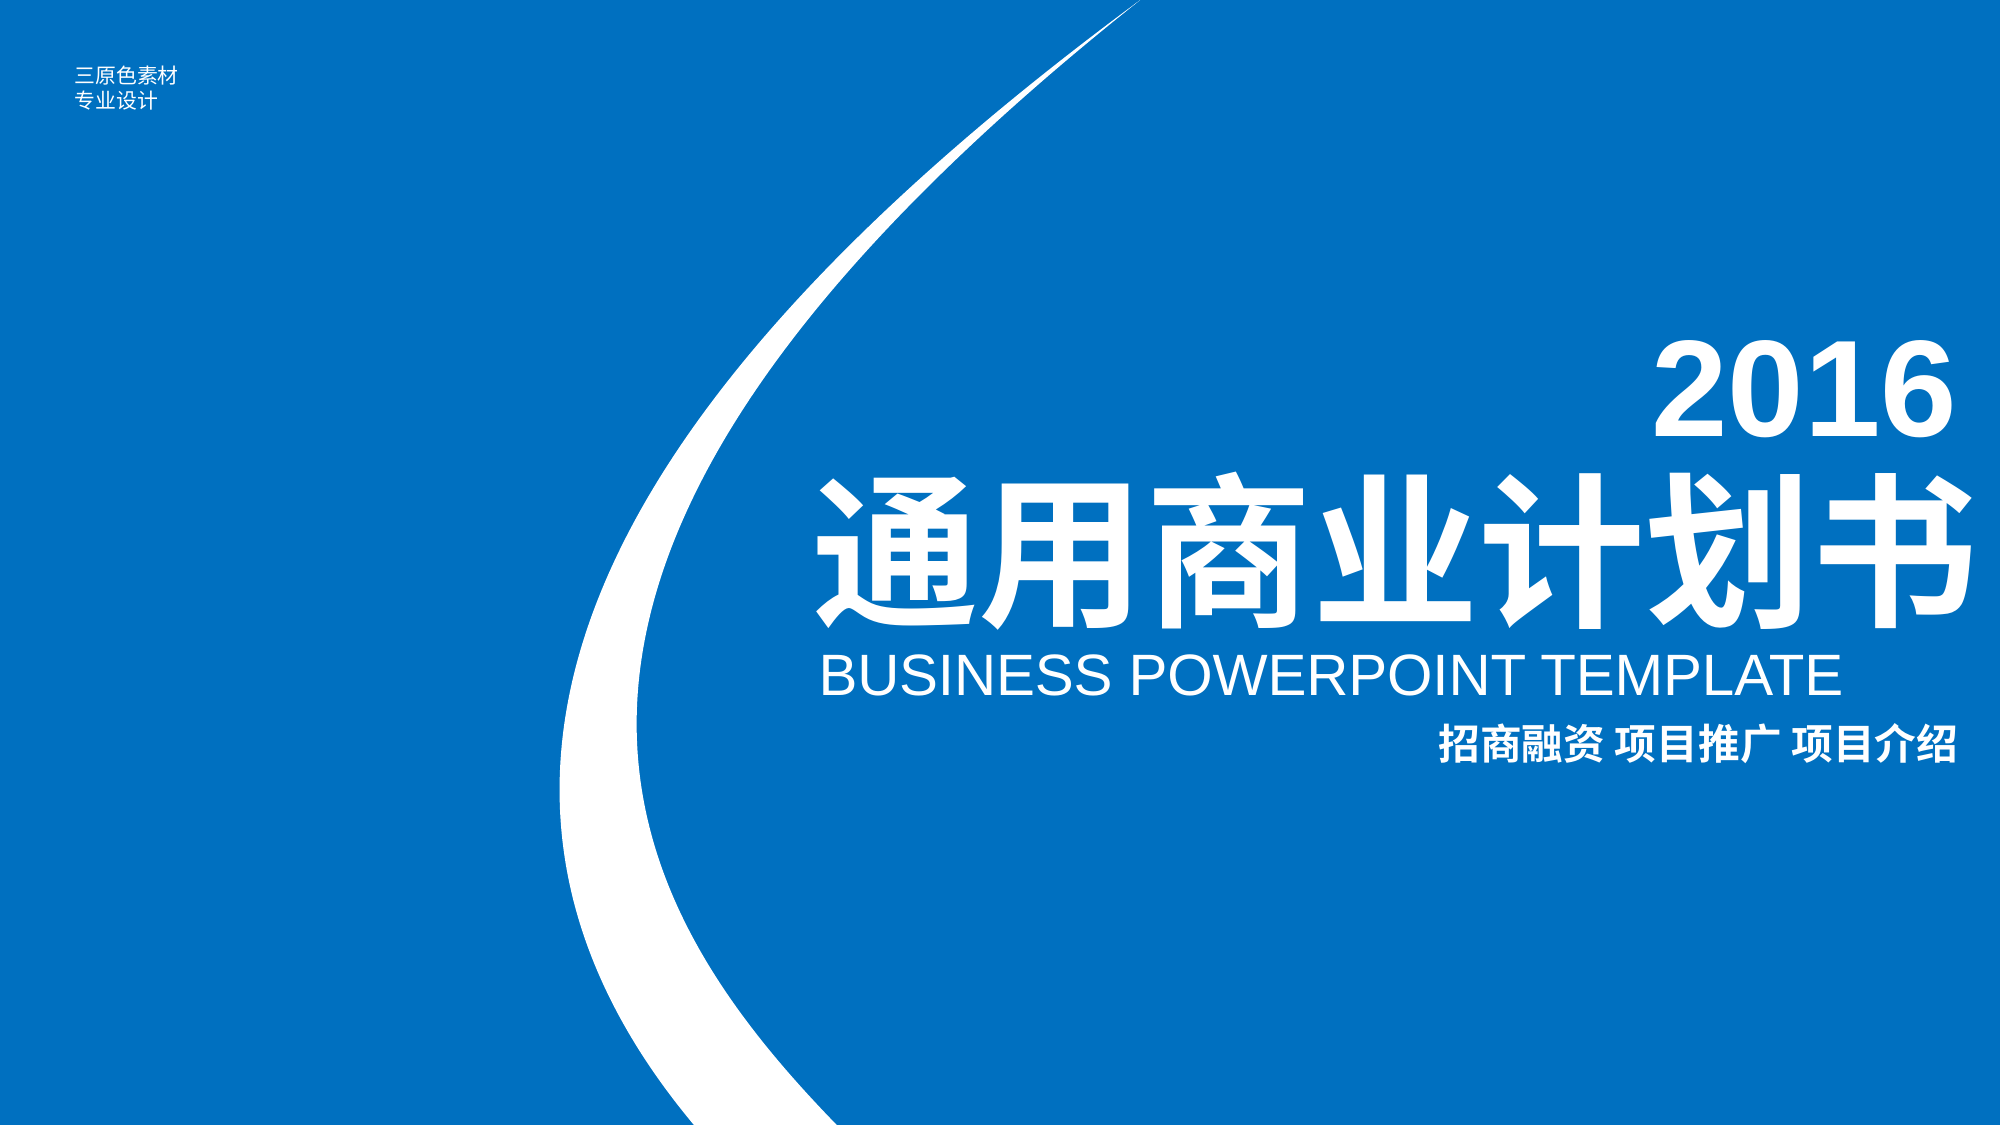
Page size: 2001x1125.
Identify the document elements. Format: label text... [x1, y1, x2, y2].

text_box 通用商业计划书 [797, 440, 1995, 655]
text_box BUSINESS POWERPOINT TEMPLATE [803, 629, 1975, 715]
text_box [559, 0, 1141, 1125]
text_box 三原色素材 专业设计 [60, 55, 194, 120]
text_box 招商融资 项目推广 项目介绍 [1423, 710, 1974, 776]
text_box 2016 [1636, 291, 1973, 440]
